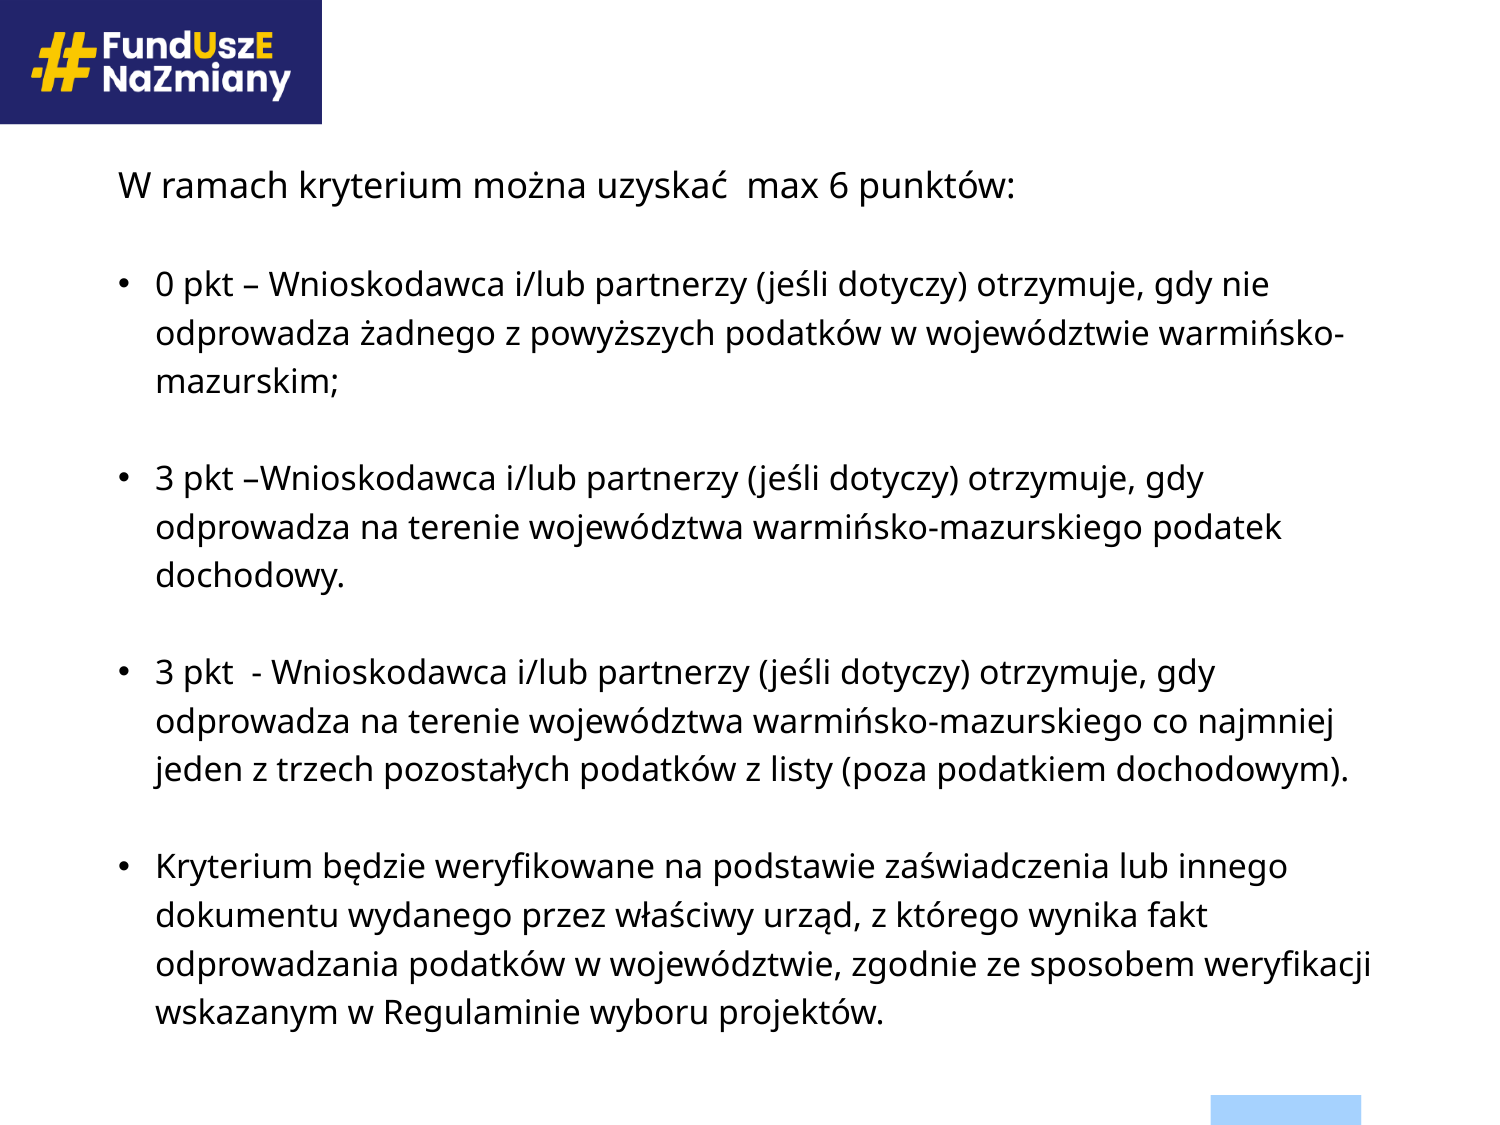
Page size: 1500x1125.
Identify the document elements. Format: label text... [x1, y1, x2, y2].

picture [0, 0, 1500, 1125]
list W ramach kryterium można uzyskać max 6 punktów: 0 pkt – Wnioskodawca i/lub partnerzy (jeśli dotyczy) otrzymuje, gdy nie odprowadza żadnego z powyższych podatków w województwie warmińsko-mazurskim; 3 pkt –Wnioskodawca i/lub partnerzy (jeśli dotyczy) otrzymuje, gdy odprowadza na terenie województwa warmińsko-mazurskiego podatek dochodowy. 3 pkt - Wnioskodawca i/lub partnerzy (jeśli dotyczy) otrzymuje, gdy odprowadza na terenie województwa warmińsko-mazurskiego co najmniej jeden z trzech pozostałych podatków z listy (poza podatkiem dochodowym). Kryterium będzie weryfikowane na podstawie zaświadczenia lub innego dokumentu wydanego przez właściwy urząd, z którego wynika fakt odprowadzania podatków w województwie, zgodnie ze sposobem weryfikacji wskazanym w Regulaminie wyboru projektów. [103, 146, 1397, 1048]
